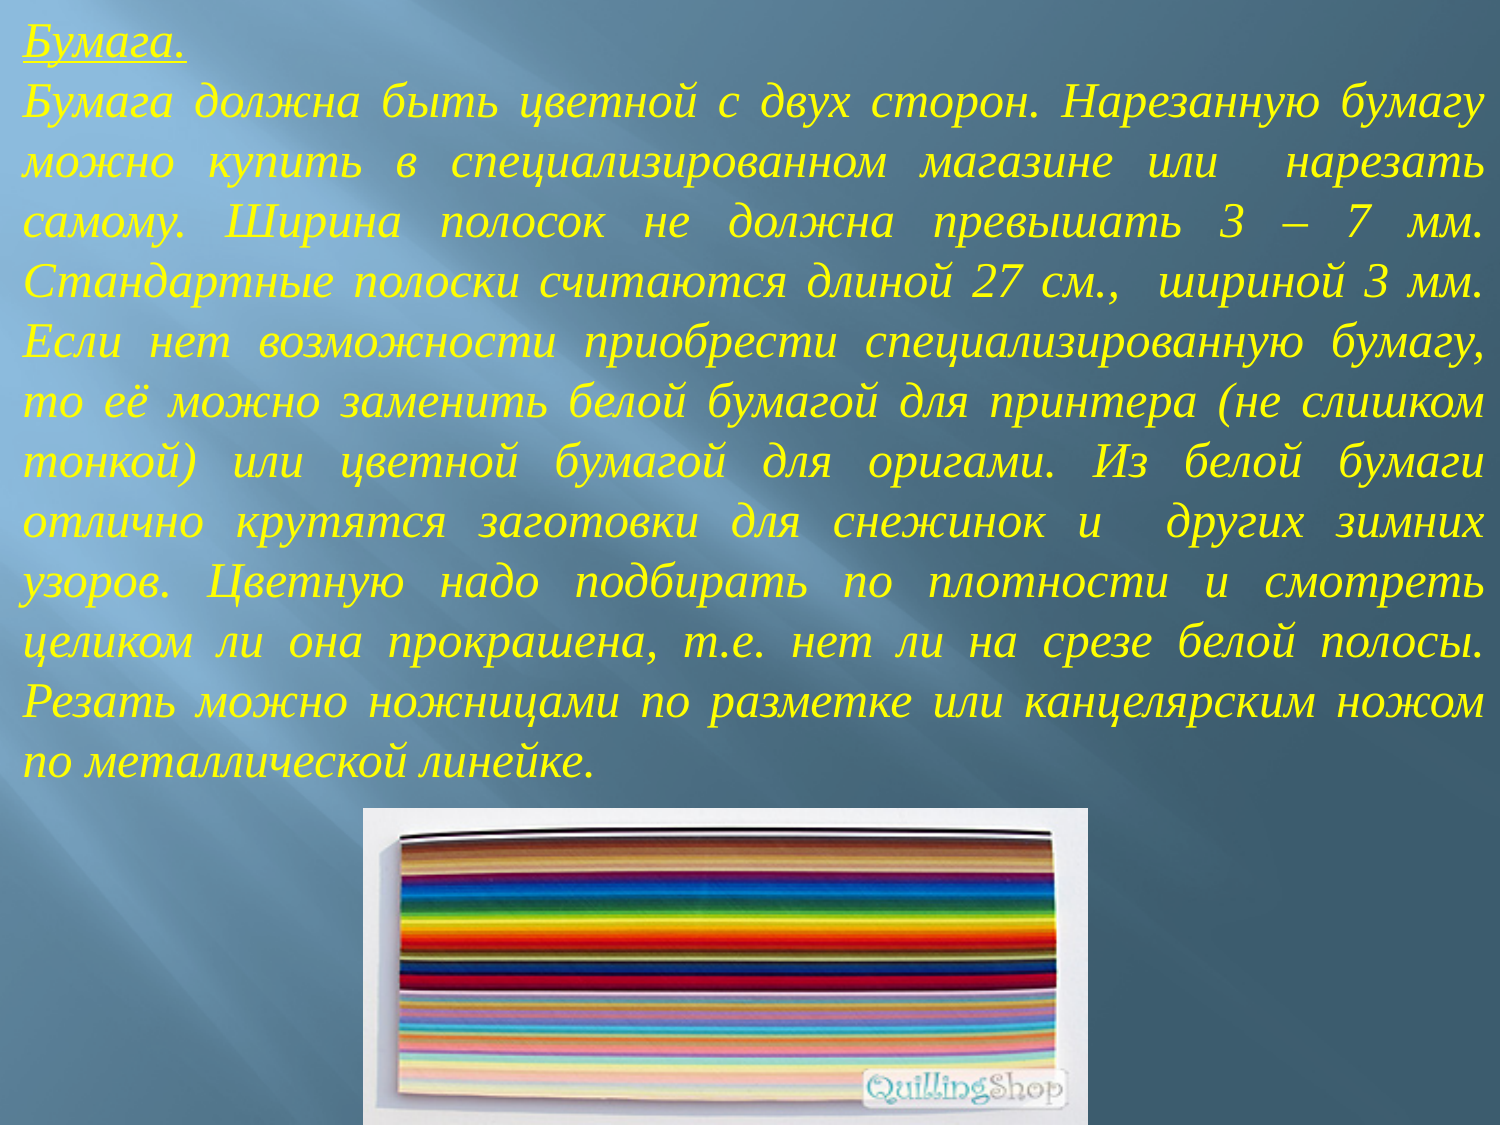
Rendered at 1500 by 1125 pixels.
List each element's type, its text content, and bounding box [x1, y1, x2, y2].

list Бумага. Бумага должна быть цветной с двух сторон. Нарезанную бумагу можно купить в специализированном магазине или нарезать самому. Ширина полосок не должна превышать 3 – 7 мм. Стандартные полоски считаются длиной 27 см., шириной 3 мм. Если нет возможности приобрести специализированную бумагу, то её можно заменить белой бумагой для принтера (не слишком тонкой) или цветной бумагой для оригами. Из белой бумаги отлично крутятся заготовки для снежинок и других зимних узоров. Цветную надо подбирать по плотности и смотреть целиком ли она прокрашена, т.е. нет ли на срезе белой полосы. Резать можно ножницами по разметке или канцелярским ножом по металлической линейке. [0, 0, 1500, 797]
picture [363, 808, 1088, 1125]
